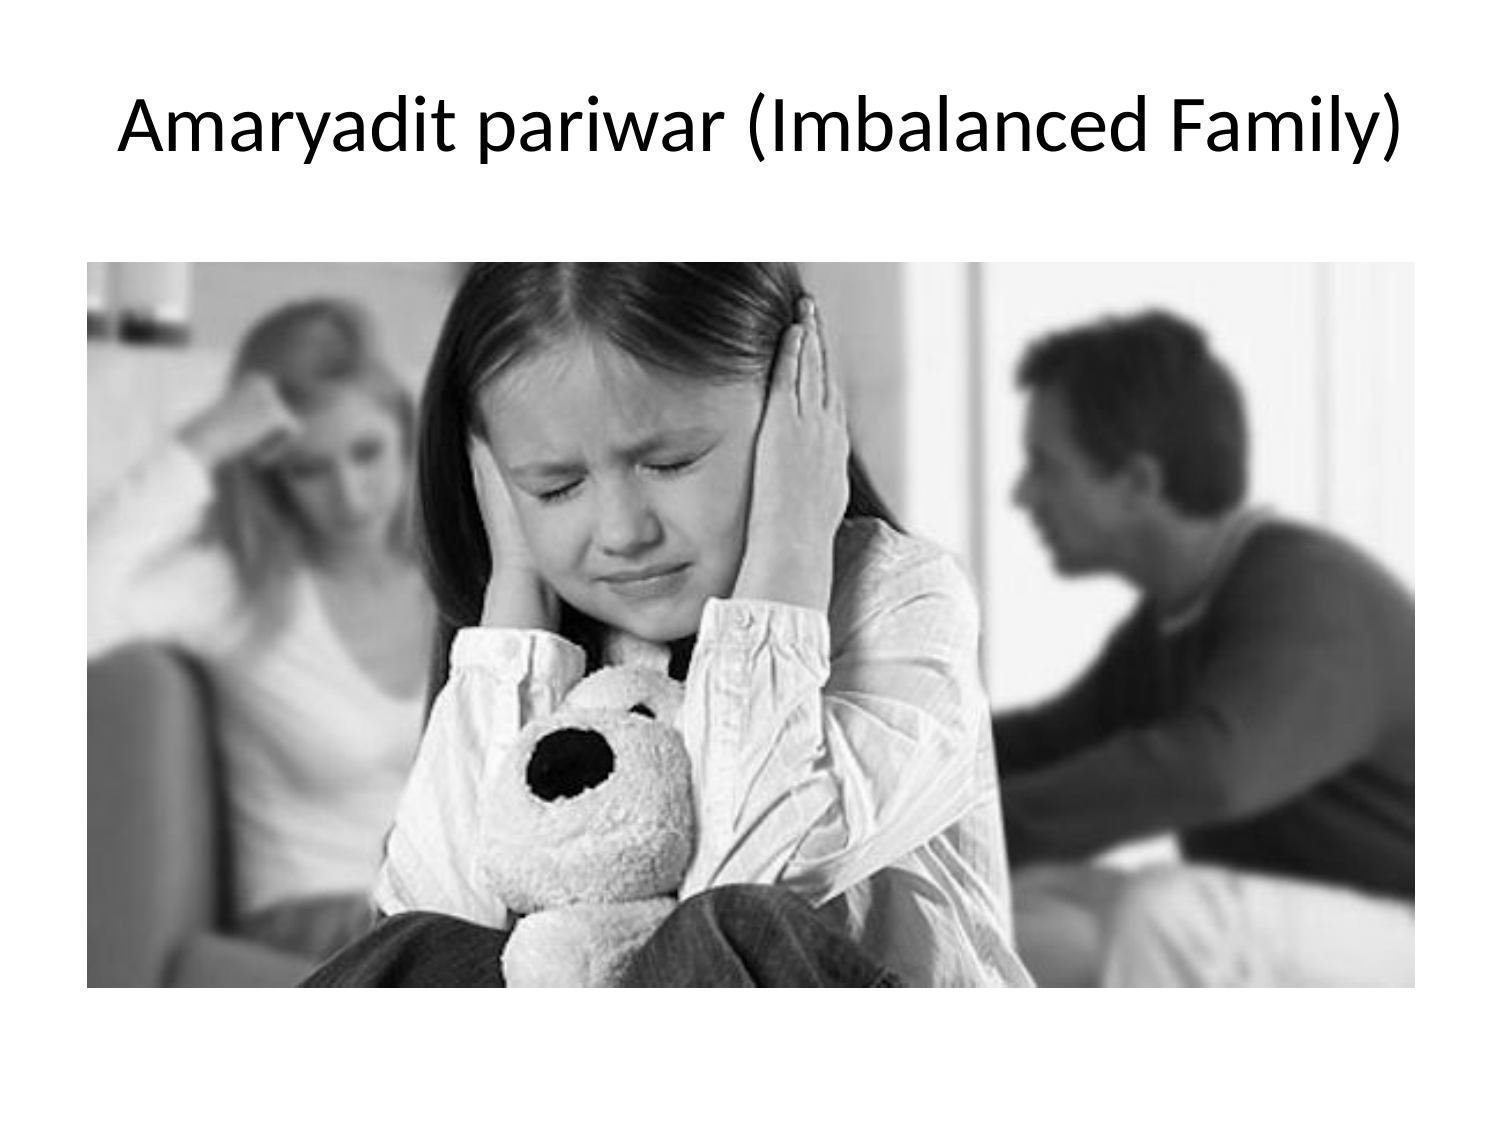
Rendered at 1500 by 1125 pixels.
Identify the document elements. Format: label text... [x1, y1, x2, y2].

picture [87, 262, 1416, 988]
title Amaryadit pariwar (Imbalanced Family) [75, 24, 1450, 213]
